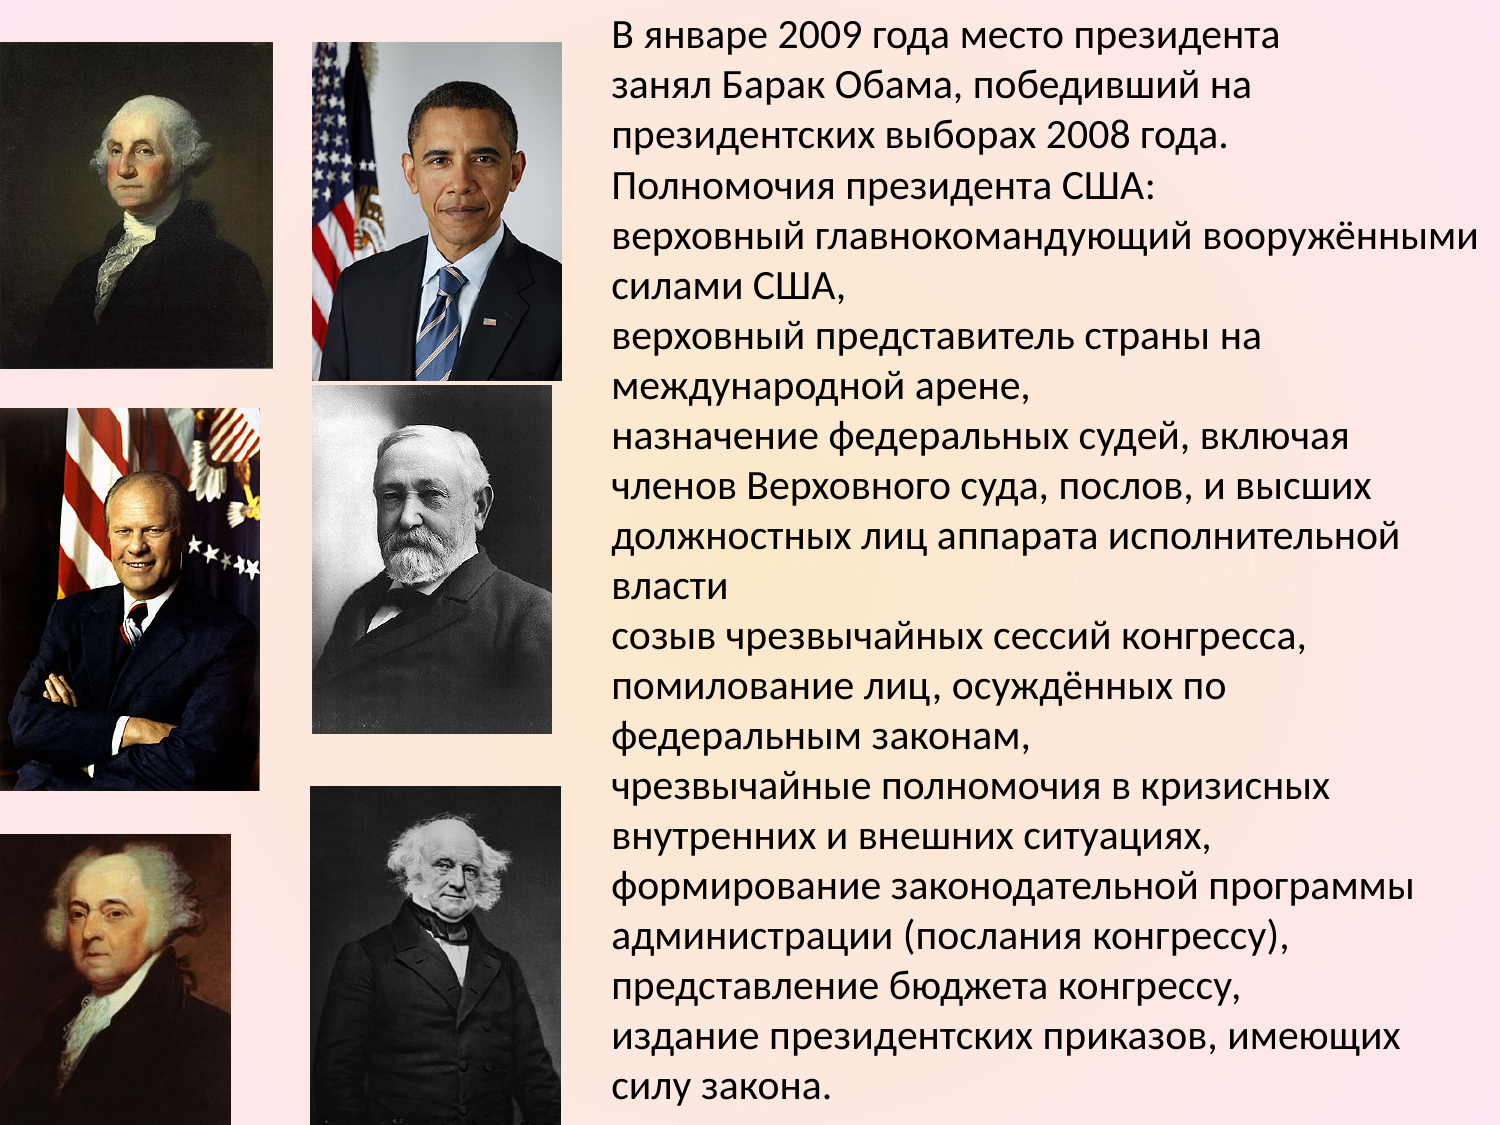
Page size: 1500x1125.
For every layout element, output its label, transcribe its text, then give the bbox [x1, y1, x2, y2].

picture [312, 385, 552, 734]
picture [0, 408, 260, 791]
picture [312, 42, 562, 382]
picture [309, 786, 561, 1125]
picture [0, 833, 232, 1125]
picture [0, 42, 273, 370]
text_box В январе 2009 года место президента занял Барак Обама, победивший на президентских выборах 2008 года. Полномочия президента США: верховный главнокомандующий вооружёнными силами США, верховный представитель страны на международной арене, назначение федеральных судей, включая членов Верховного суда, послов, и высших должностных лиц аппарата исполнительной власти созыв чрезвычайных сессий конгресса, помилование лиц, осуждённых по федеральным законам, чрезвычайные полномочия в кризисных внутренних и внешних ситуациях, формирование законодательной программы администрации (послания конгрессу), представление бюджета конгрессу, издание президентских приказов, имеющих силу закона. [596, 0, 1500, 1116]
